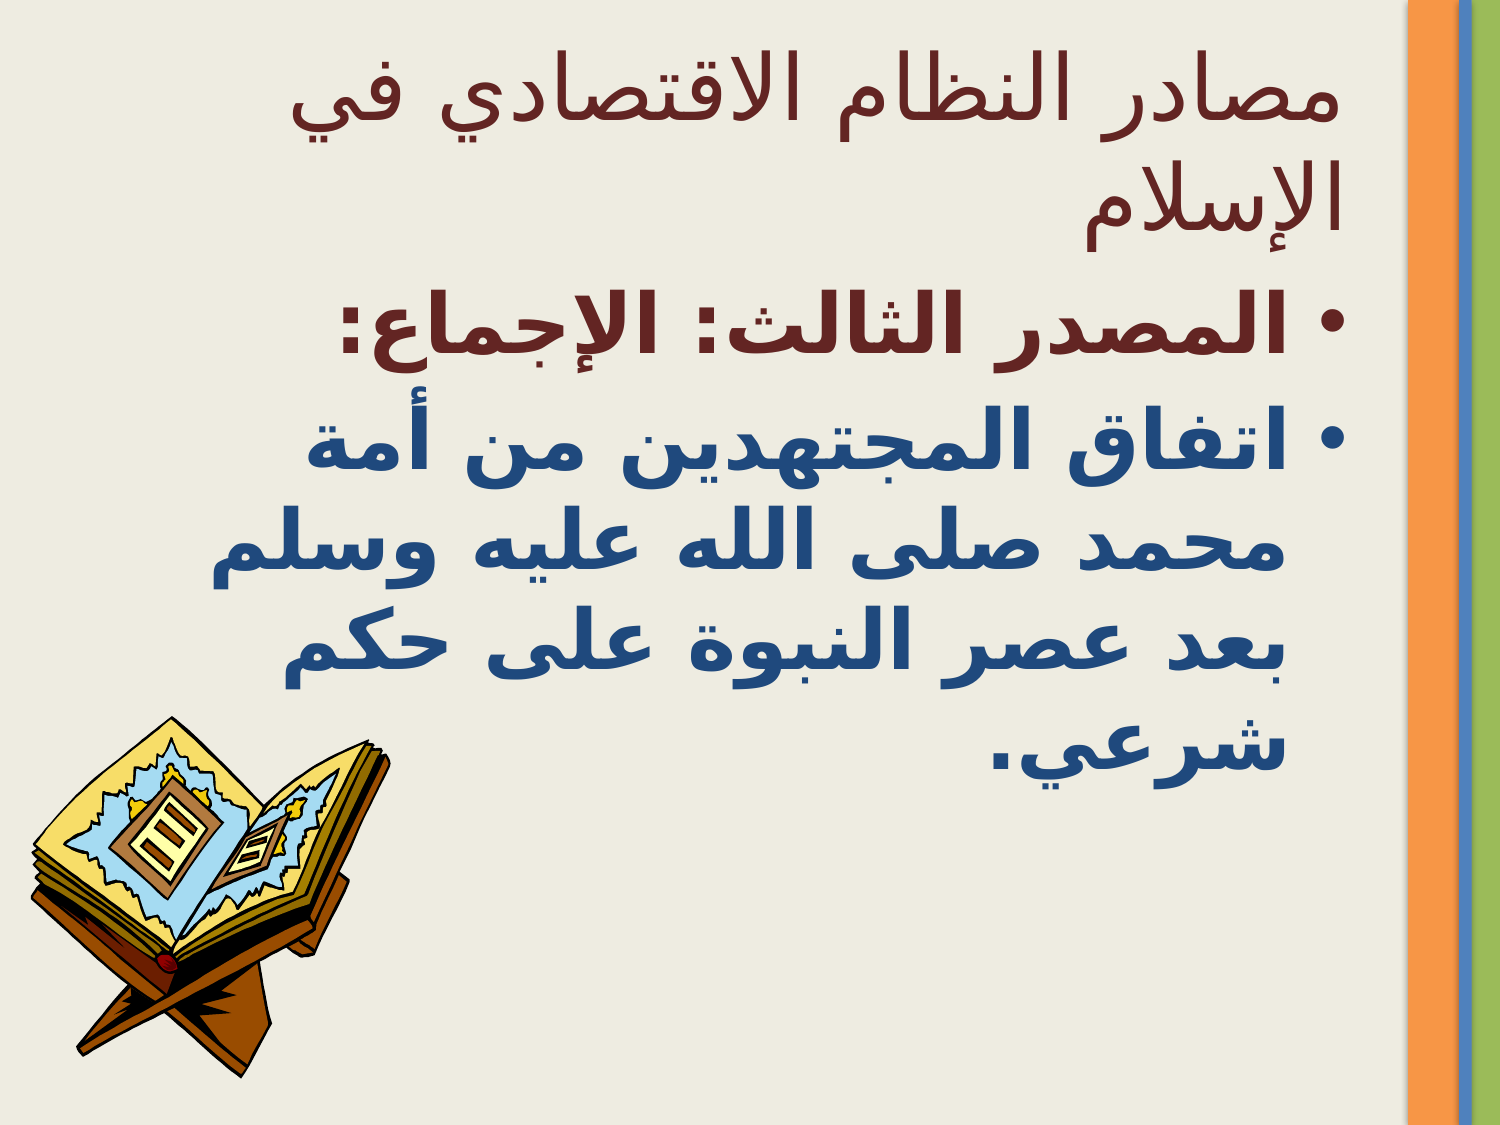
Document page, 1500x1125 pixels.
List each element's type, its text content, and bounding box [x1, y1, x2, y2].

title مصادر النظام الاقتصادي في الإسلام [75, 45, 1363, 233]
list المصدر الثالث: الإجماع: اتفاق المجتهدين من أمة محمد صلى الله عليه وسلم بعد عصر النبوة على حكم شرعي. [75, 262, 1363, 1005]
picture [29, 715, 393, 1079]
